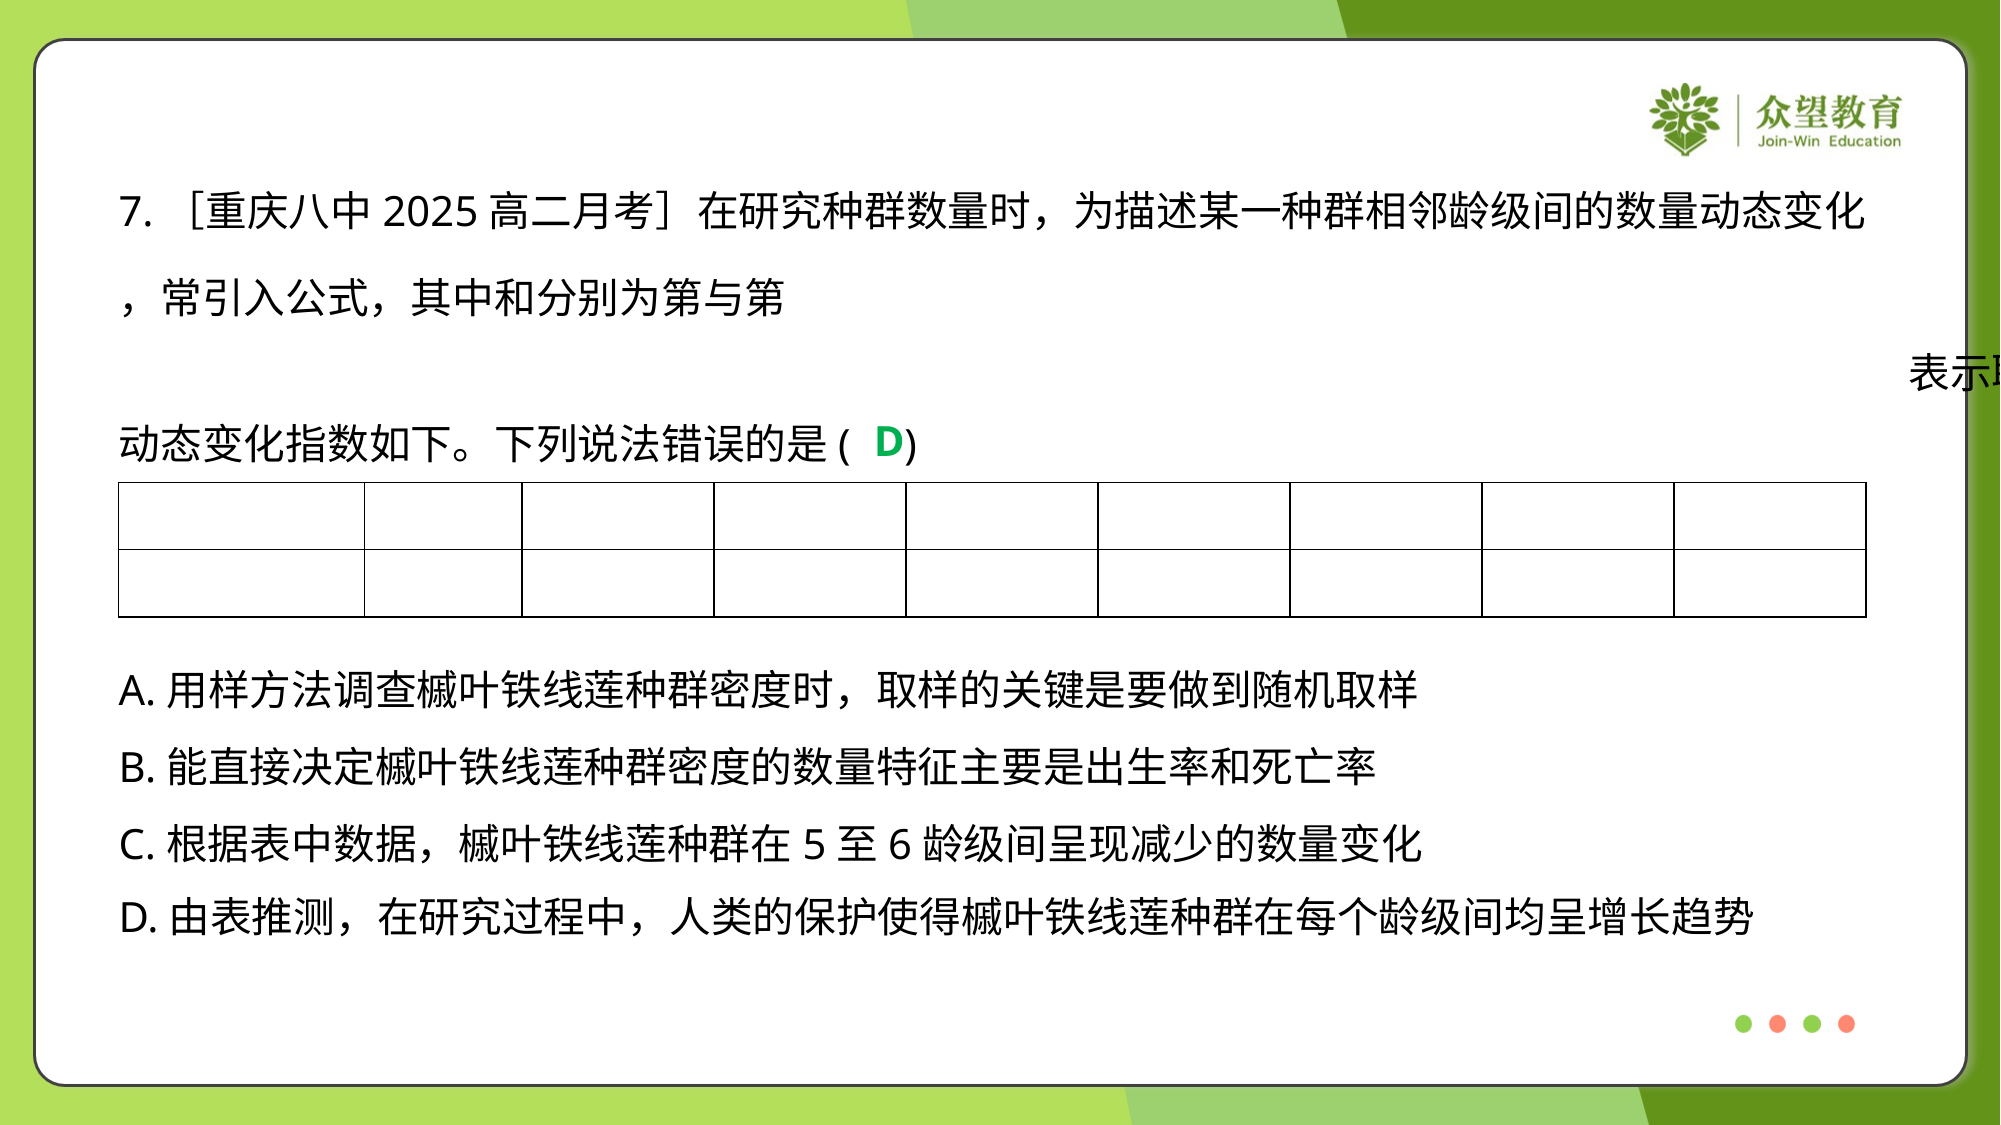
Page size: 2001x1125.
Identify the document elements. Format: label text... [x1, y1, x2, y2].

text_box D [857, 393, 921, 458]
text_box A.用样方法调查槭叶铁线莲种群密度时，取样的关键是要做到随机取样 B.能直接决定槭叶铁线莲种群密度的数量特征主要是出生率和死亡率 C.根据表中数据，槭叶铁线莲种群在5至6龄级间呈现减少的数量变化 D.由表推测，在研究过程中，人类的保护使得槭叶铁线莲种群在每个龄级间均呈增长趋势 [118, 638, 1883, 934]
picture [0, 0, 2000, 1125]
